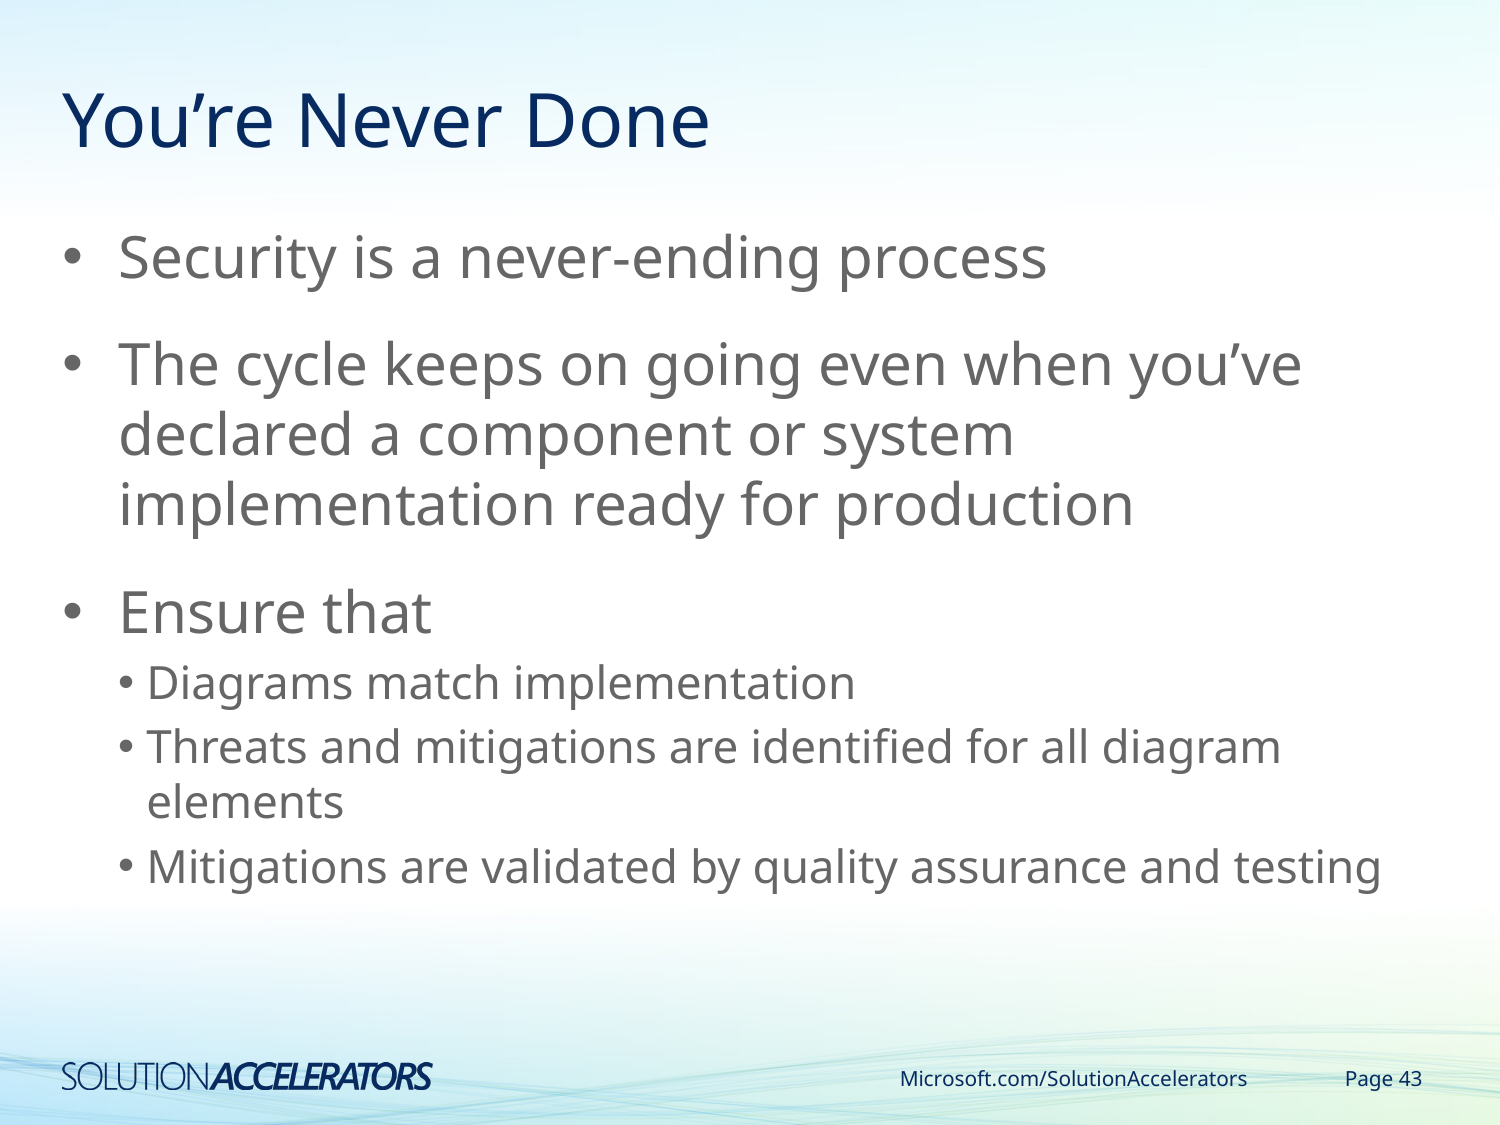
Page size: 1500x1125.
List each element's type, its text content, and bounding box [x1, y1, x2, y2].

picture [0, 0, 1500, 1125]
list Security is a never-ending process The cycle keeps on going even when you’ve declared a component or system implementation ready for production Ensure that Diagrams match implementation Threats and mitigations are identified for all diagram elements Mitigations are validated by quality assurance and testing [62, 220, 1438, 988]
footer Microsoft.com/SolutionAccelerators [787, 1050, 1263, 1110]
title You’re Never Done [62, 37, 1438, 163]
slide_number Page 43 [1287, 1050, 1438, 1110]
